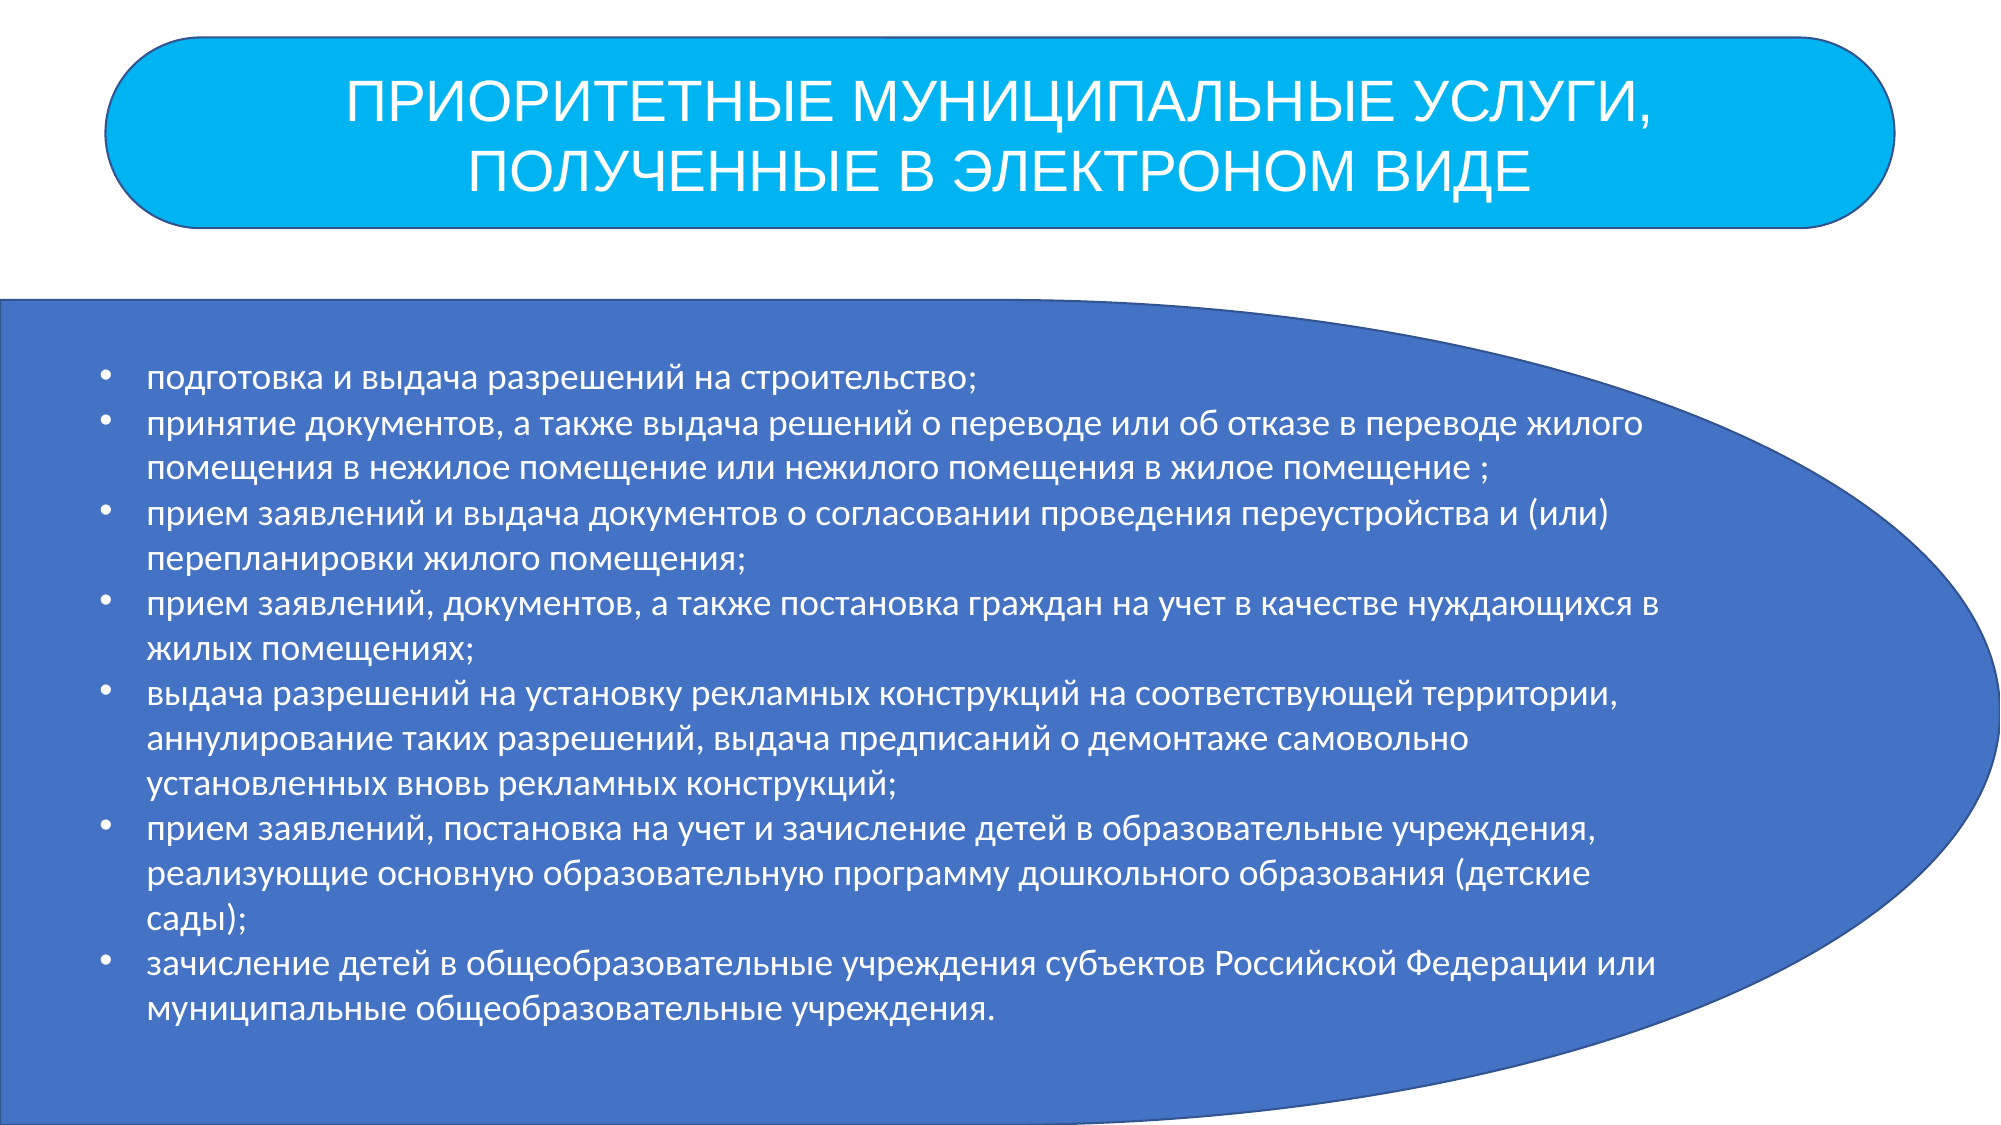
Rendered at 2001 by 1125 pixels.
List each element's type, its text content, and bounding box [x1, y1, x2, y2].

text_box подготовка и выдача разрешений на строительство; принятие документов, а также выдача решений о переводе или об отказе в переводе жилого помещения в нежилое помещение или нежилого помещения в жилое помещение ; прием заявлений и выдача документов о согласовании проведения переустройства и (или) перепланировки жилого помещения; прием заявлений, документов, а также постановка граждан на учет в качестве нуждающихся в жилых помещениях; выдача разрешений на установку рекламных конструкций на соответствующей территории, аннулирование таких разрешений, выдача предписаний о демонтаже самовольно установленных вновь рекламных конструкций; прием заявлений, постановка на учет и зачисление детей в образовательные учреждения, реализующие основную образовательную программу дошкольного образования (детские сады); зачисление детей в общеобразовательные учреждения субъектов Российской Федерации или муниципальные общеобразовательные учреждения. [0, 298, 2000, 1125]
text_box ПРИОРИТЕТНЫЕ МУНИЦИПАЛЬНЫЕ УСЛУГИ, ПОЛУЧЕННЫЕ В ЭЛЕКТРОНОМ ВИДЕ [104, 36, 1896, 230]
